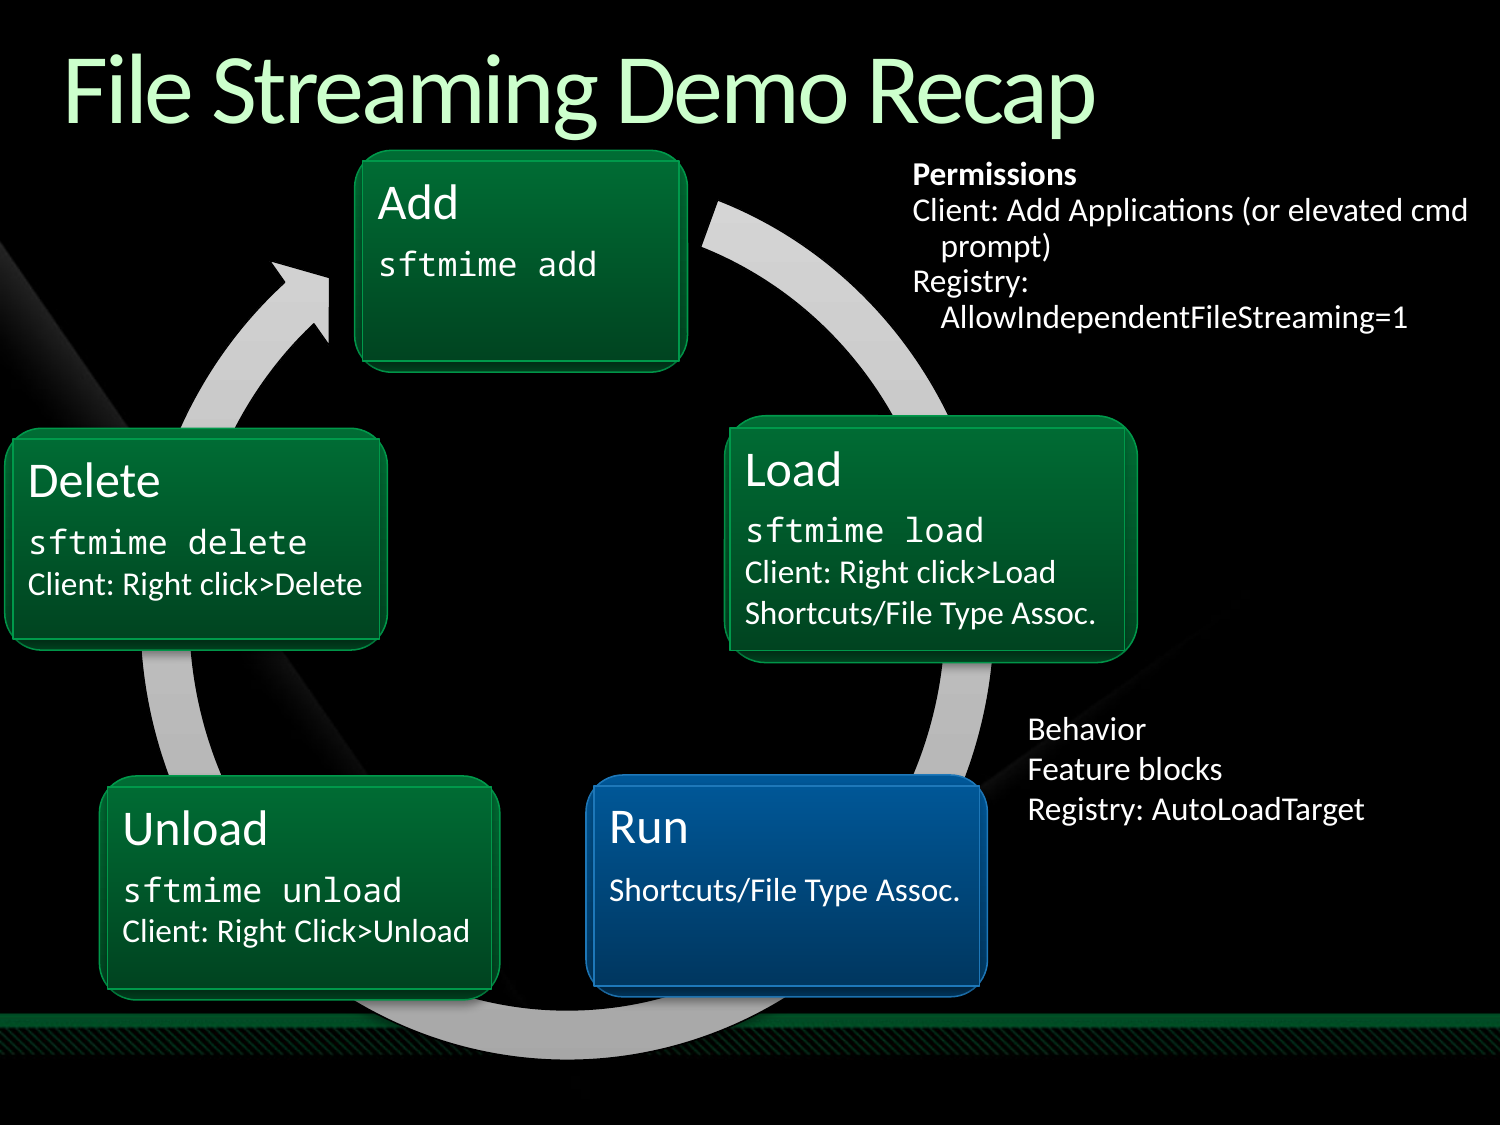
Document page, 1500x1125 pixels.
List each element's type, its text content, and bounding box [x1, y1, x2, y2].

title File Streaming Demo Recap [62, 37, 1438, 147]
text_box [724, 415, 1138, 663]
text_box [354, 150, 688, 373]
text_box [179, 259, 331, 427]
text_box [141, 663, 223, 774]
text_box [911, 675, 992, 774]
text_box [99, 775, 501, 1001]
text_box [699, 199, 950, 414]
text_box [585, 774, 988, 998]
picture [0, 0, 1500, 1125]
text_box Behavior Feature blocks Registry: AutoLoadTarget [1002, 699, 1425, 835]
text_box Permissions Client: Add Applications (or elevated cmd prompt) Registry: AllowIndependentFileStreaming=1 [912, 156, 1500, 373]
text_box [373, 1003, 767, 1062]
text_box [4, 428, 388, 651]
